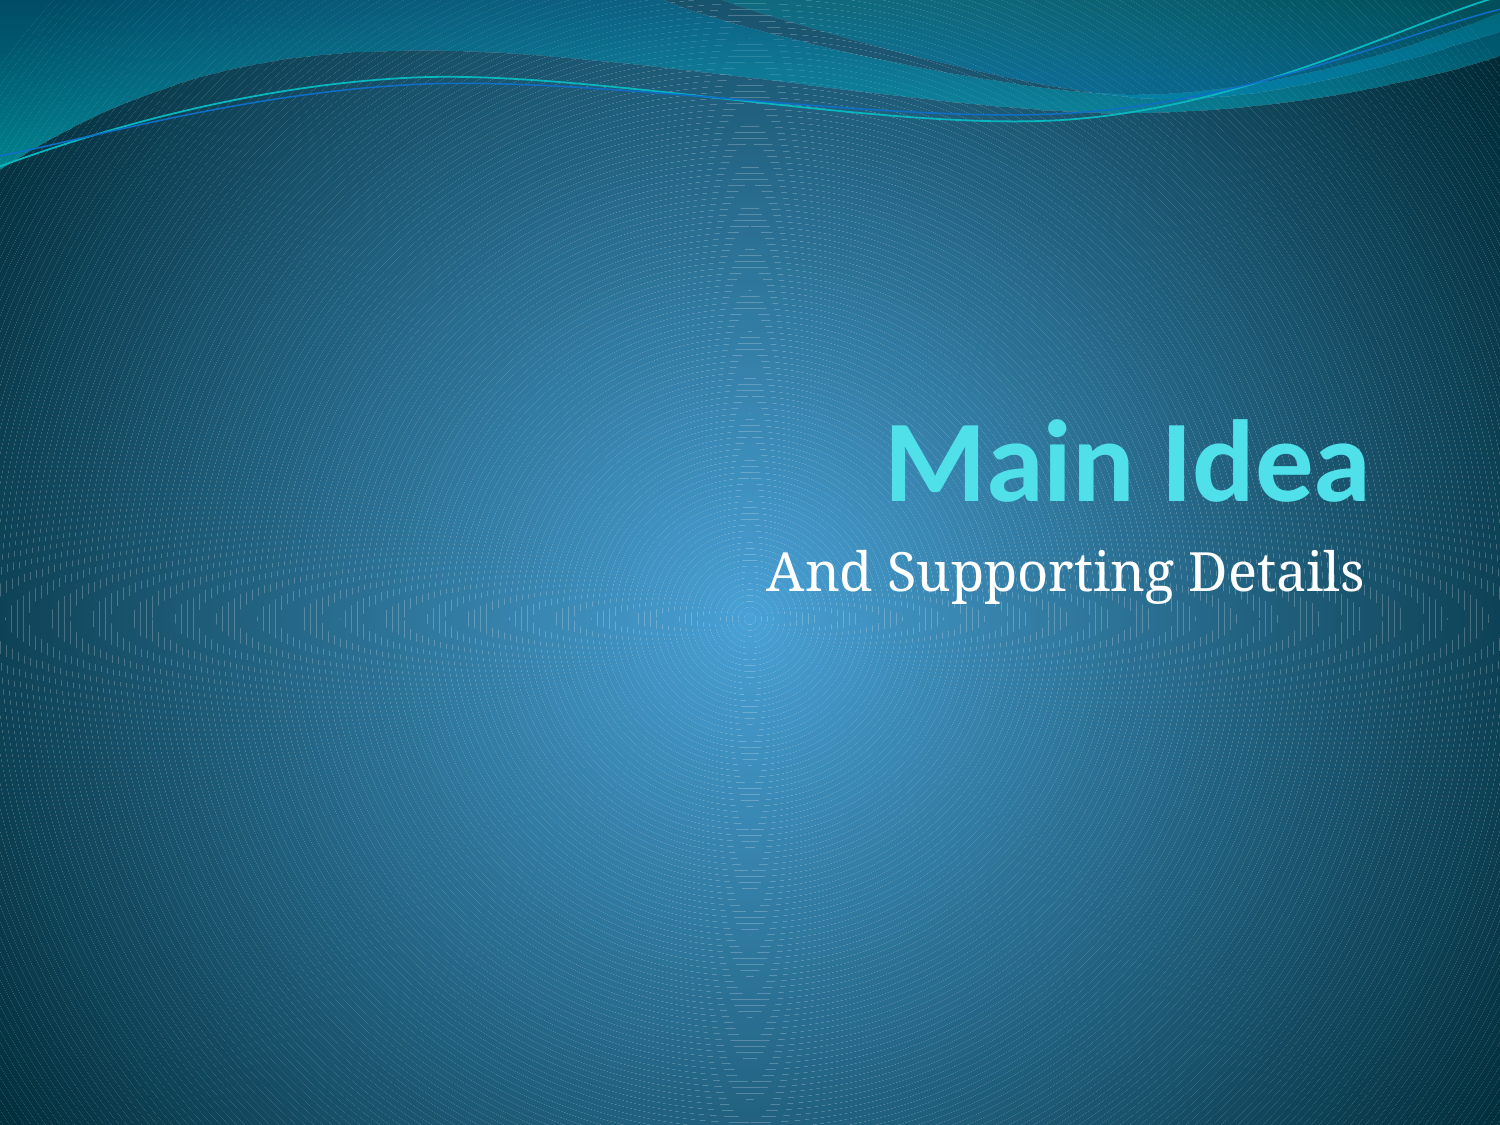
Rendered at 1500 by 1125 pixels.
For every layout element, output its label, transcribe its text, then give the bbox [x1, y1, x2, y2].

title Main Idea [87, 224, 1376, 525]
subtitle And Supporting Details [87, 529, 1376, 818]
